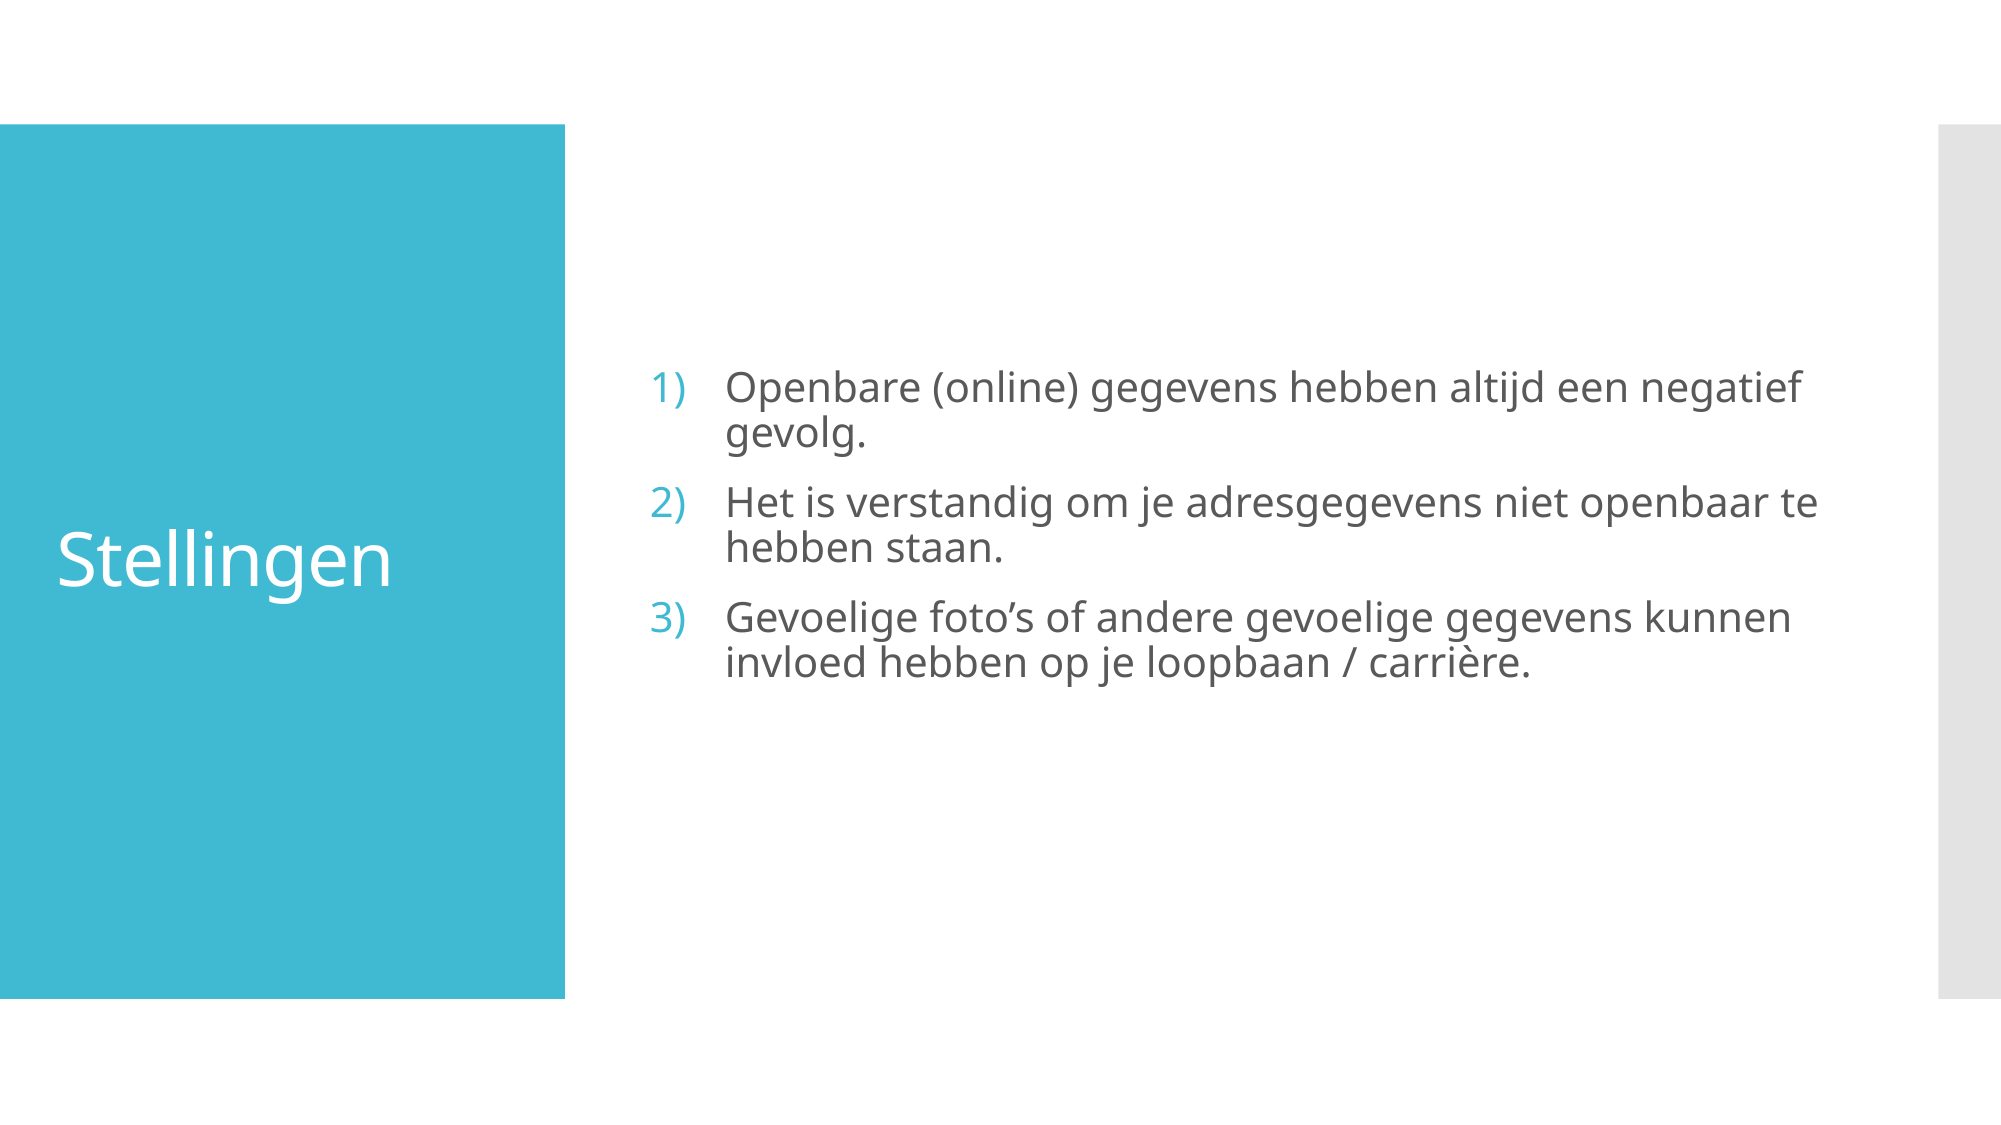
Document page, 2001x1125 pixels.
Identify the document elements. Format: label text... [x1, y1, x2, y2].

list Openbare (online) gegevens hebben altijd een negatief gevolg. Het is verstandig om je adresgegevens niet openbaar te hebben staan. Gevoelige foto’s of andere gevoelige gegevens kunnen invloed hebben op je loopbaan / carrière. [634, 141, 1835, 982]
title Stellingen [41, 184, 525, 940]
